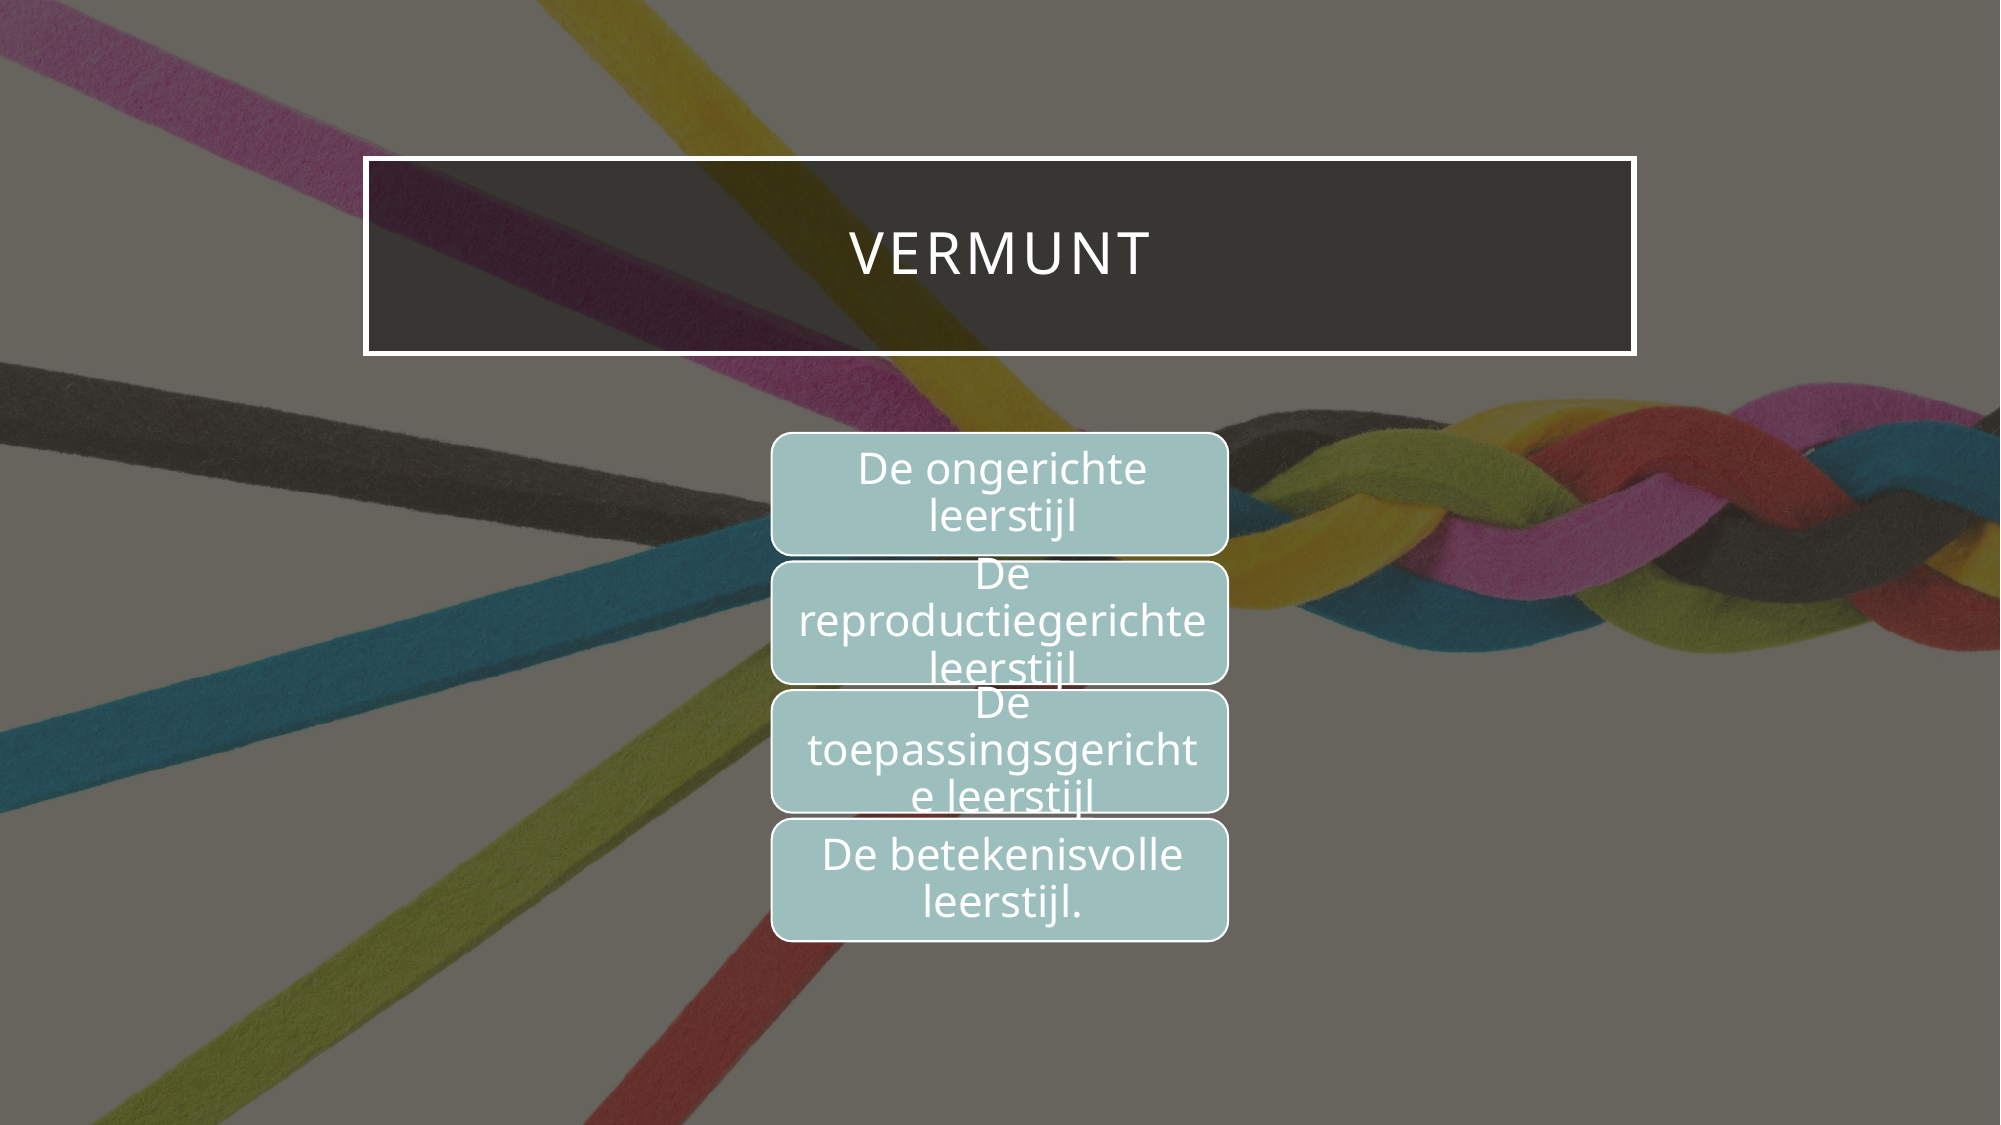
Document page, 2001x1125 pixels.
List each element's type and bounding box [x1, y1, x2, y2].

list [365, 432, 1634, 942]
picture [0, 0, 2000, 1125]
